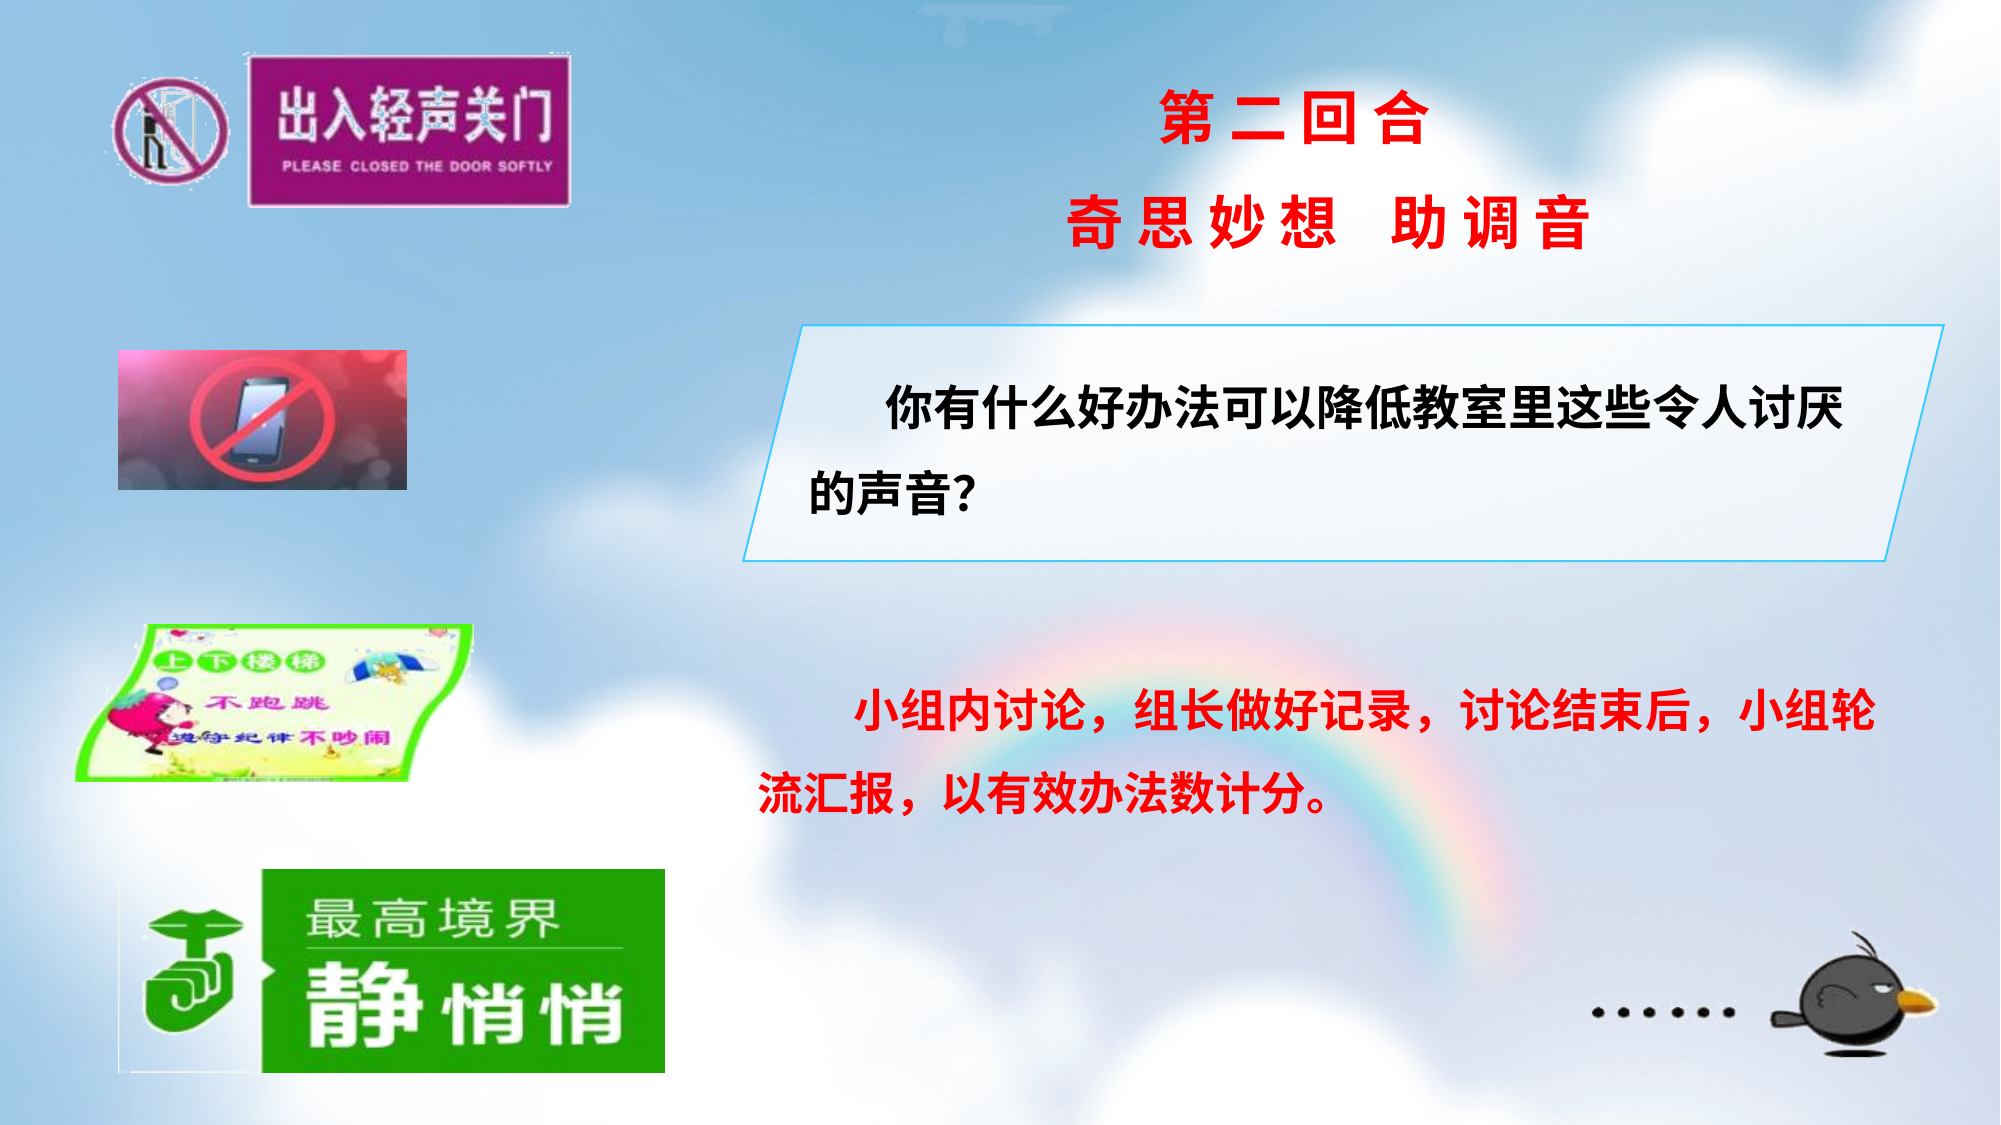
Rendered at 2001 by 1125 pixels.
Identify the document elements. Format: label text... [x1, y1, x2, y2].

text_box 你有什么好办法可以降低教室里这些令人讨厌的声音？ [794, 341, 1879, 529]
text_box 第 二 回 合 奇 思 妙 想 助 调 音 [1009, 38, 1704, 264]
picture [0, 0, 2000, 1125]
text_box 小组内讨论，组长做好记录，讨论结束后，小组轮流汇报，以有效办法数计分。 [743, 646, 1893, 827]
text_box [741, 324, 1946, 563]
